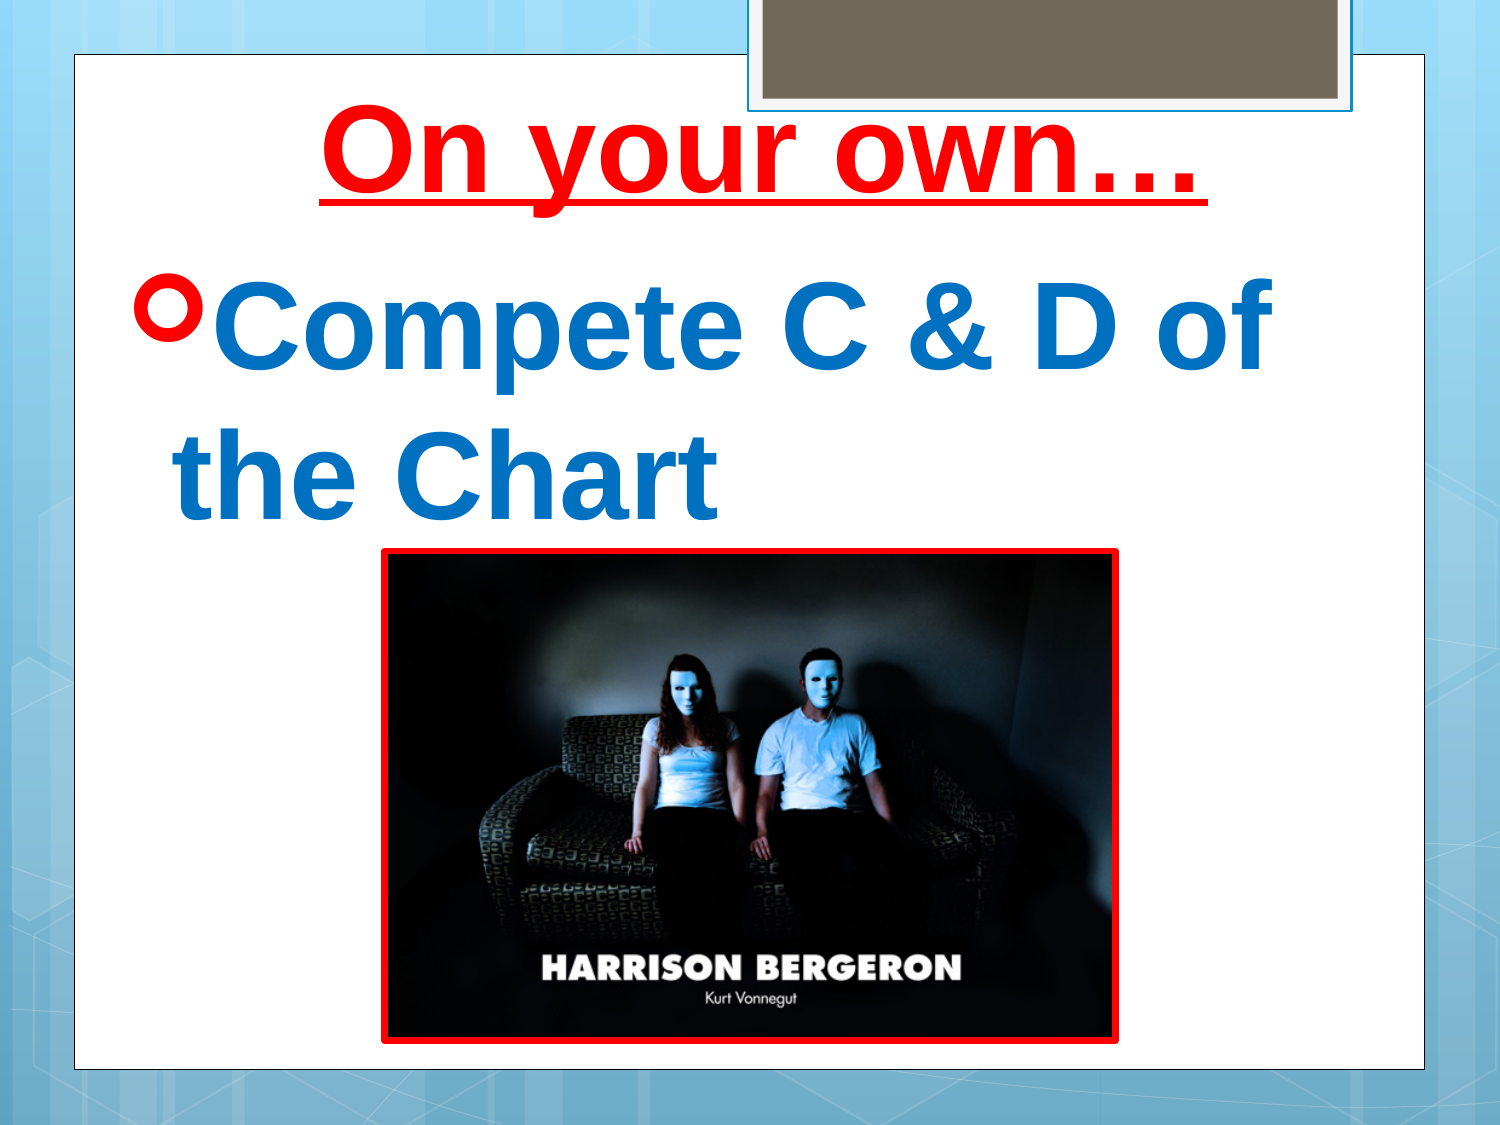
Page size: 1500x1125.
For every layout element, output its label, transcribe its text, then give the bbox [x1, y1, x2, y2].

list Compete C & D of the Chart [99, 237, 1400, 814]
picture [387, 553, 1113, 1038]
title On your own… [187, 37, 1340, 225]
